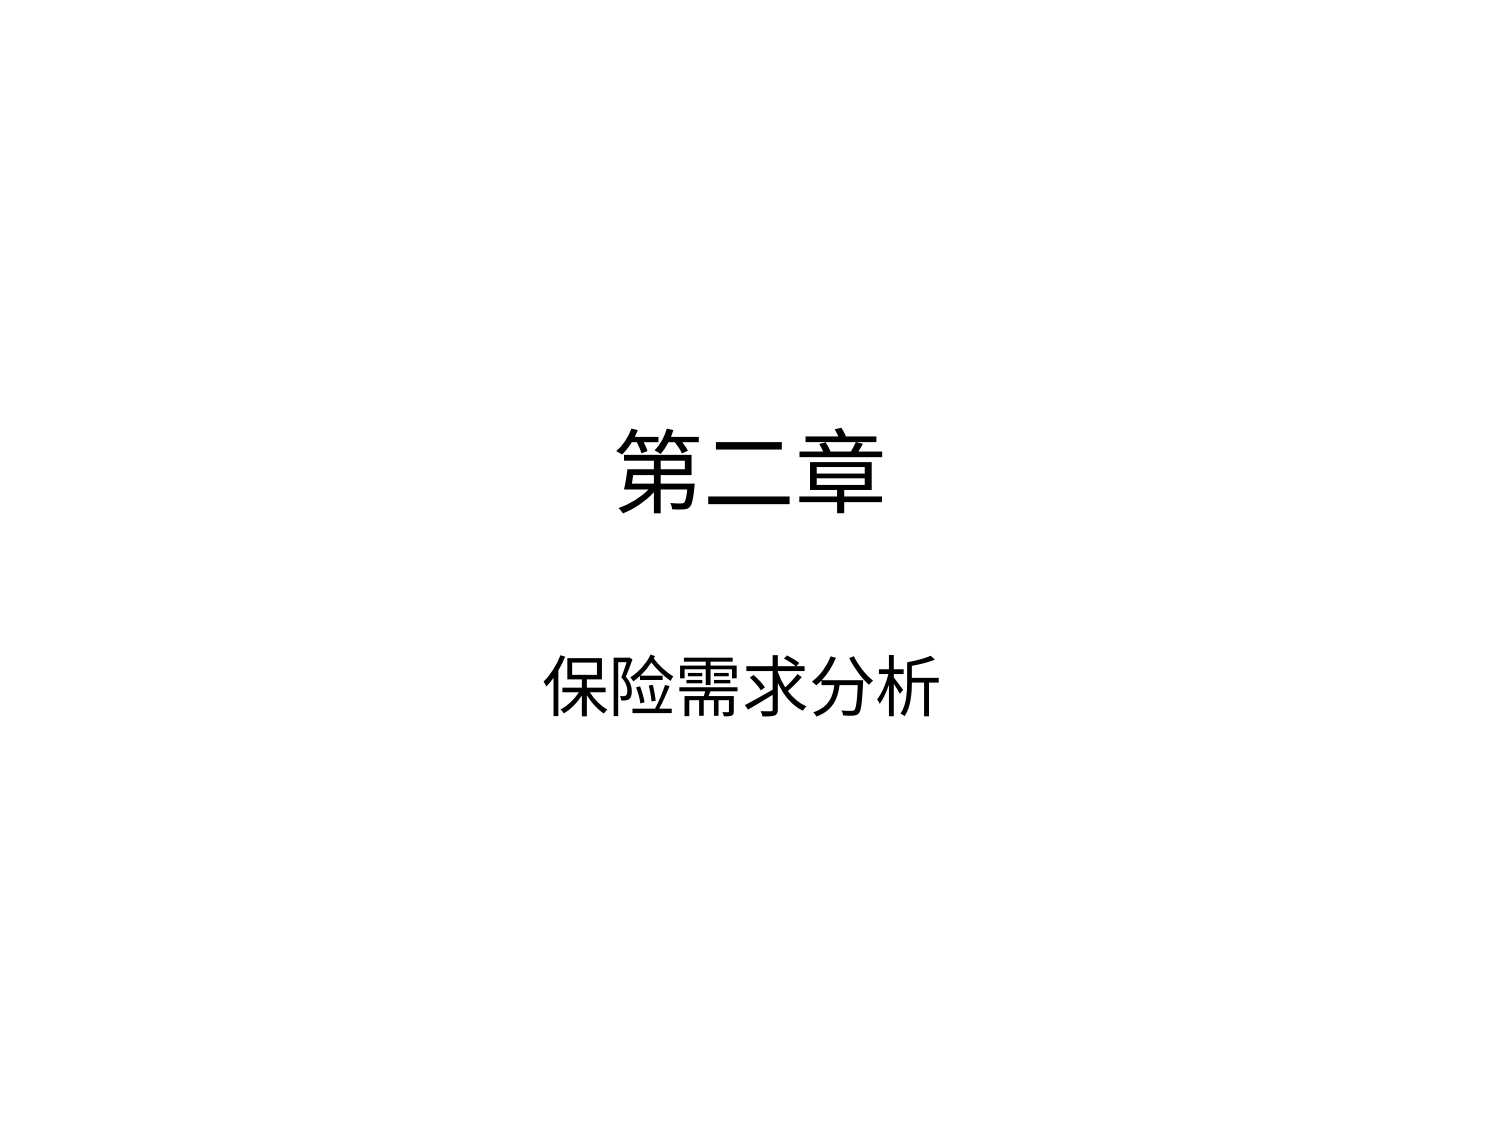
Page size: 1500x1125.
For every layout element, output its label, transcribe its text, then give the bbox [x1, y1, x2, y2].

title 第二章 [112, 349, 1388, 591]
subtitle 保险需求分析 [225, 637, 1275, 925]
